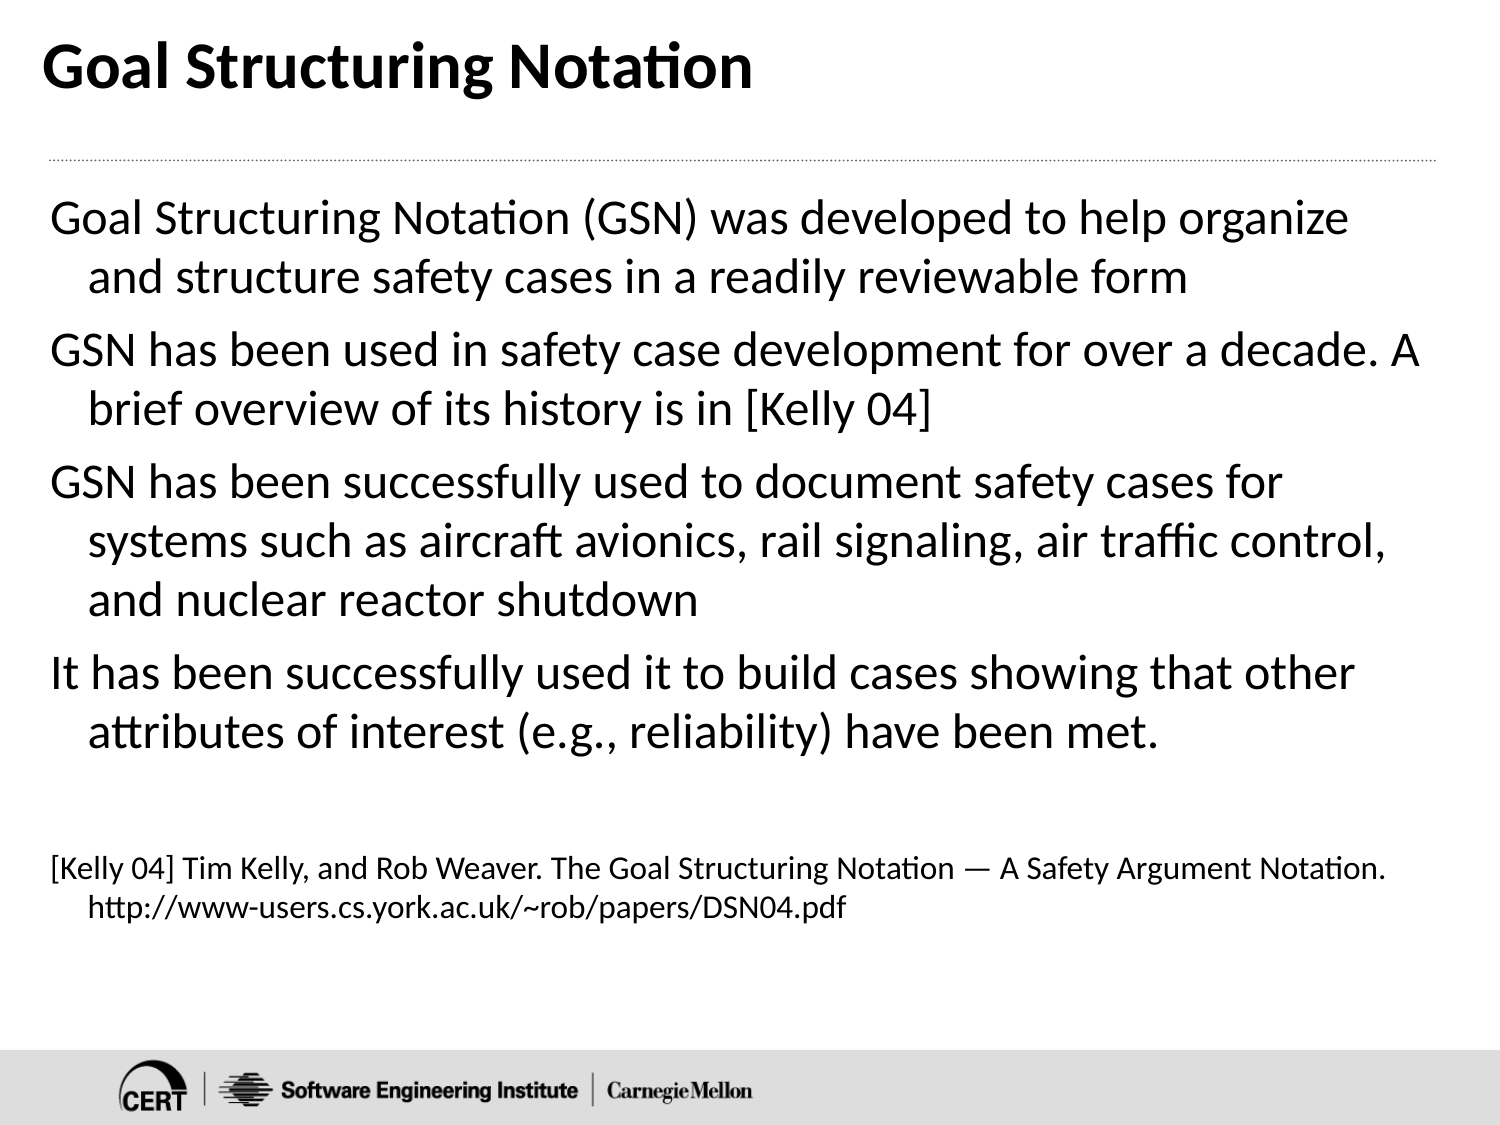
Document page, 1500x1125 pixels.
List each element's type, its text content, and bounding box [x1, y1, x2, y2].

picture [102, 1056, 765, 1117]
list Goal Structuring Notation (GSN) was developed to help organize and structure safety cases in a readily reviewable form GSN has been used in safety case development for over a decade. A brief overview of its history is in [Kelly 04] GSN has been successfully used to document safety cases for systems such as aircraft avionics, rail signaling, air traffic control, and nuclear reactor shutdown It has been successfully used it to build cases showing that other attributes of interest (e.g., reliability) have been met. [Kelly 04] Tim Kelly, and Rob Weaver. The Goal Structuring Notation — A Safety Argument Notation. http://www-users.cs.york.ac.uk/~rob/papers/DSN04.pdf [49, 187, 1438, 1001]
title Goal Structuring Notation [42, 37, 1434, 155]
